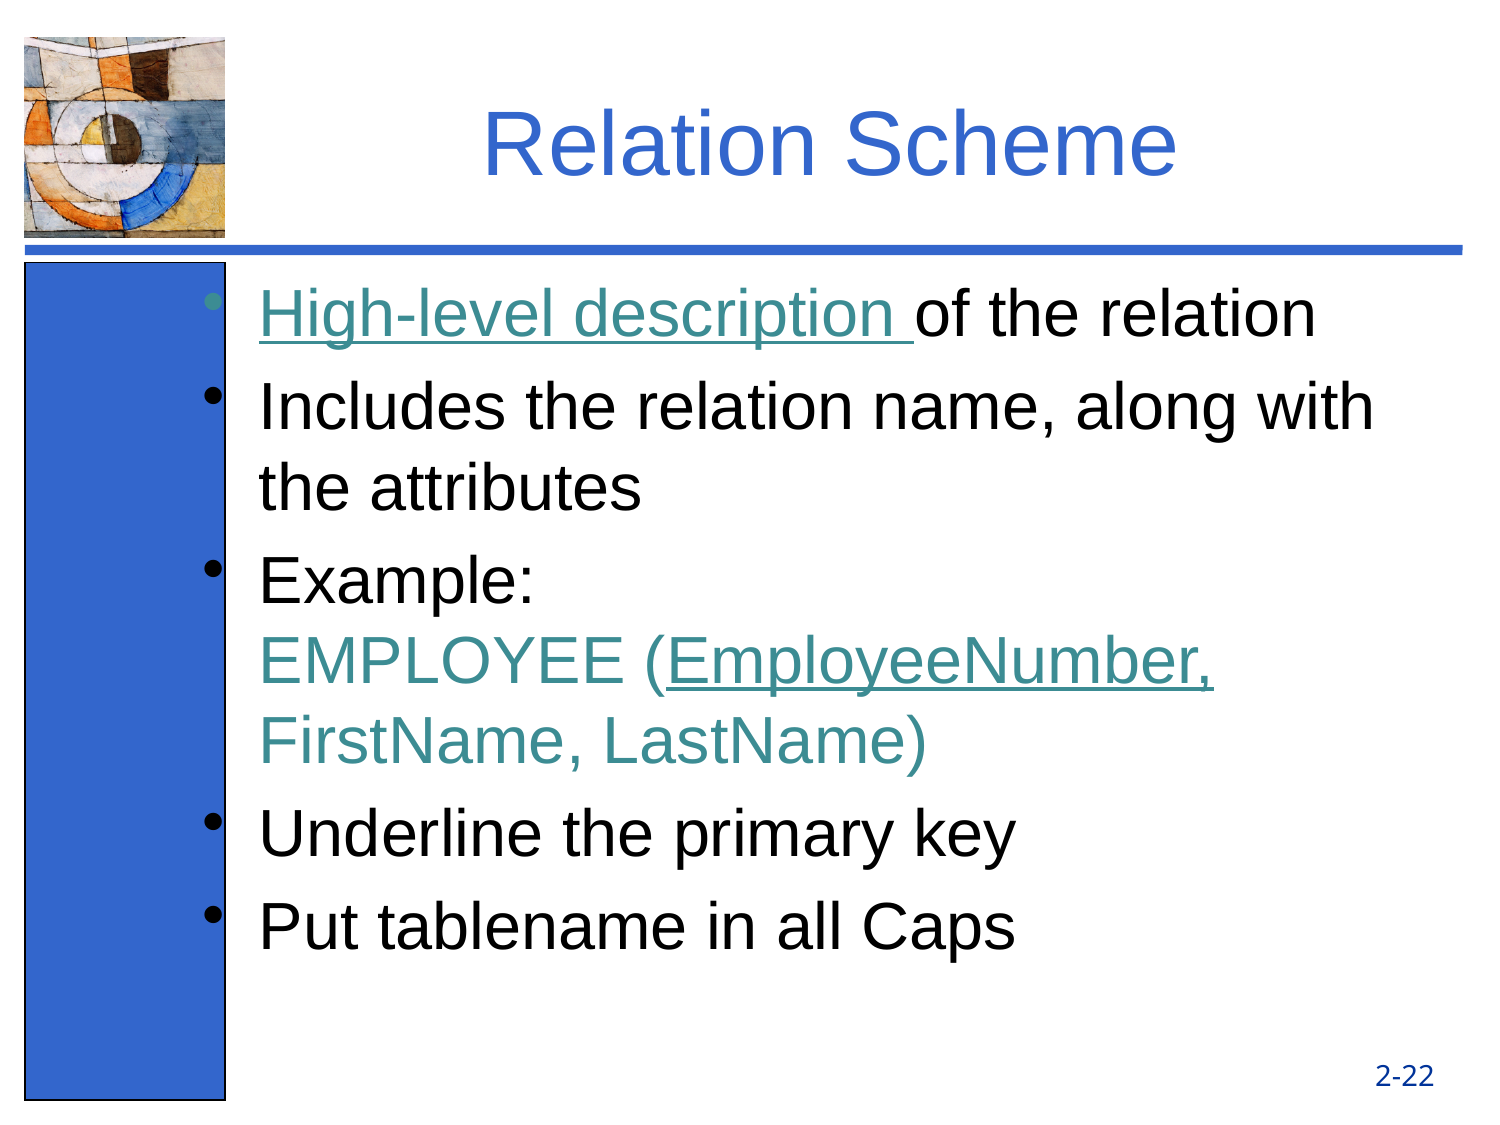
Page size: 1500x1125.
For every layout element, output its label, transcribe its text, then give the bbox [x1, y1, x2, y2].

slide_number 2-22 [1287, 1049, 1451, 1103]
picture [24, 37, 225, 238]
list High-level description of the relation Includes the relation name, along with the attributes Example: EMPLOYEE (EmployeeNumber, FirstName, LastName) Underline the primary key Put tablename in all Caps [187, 262, 1500, 1026]
title Relation Scheme [237, 44, 1426, 233]
